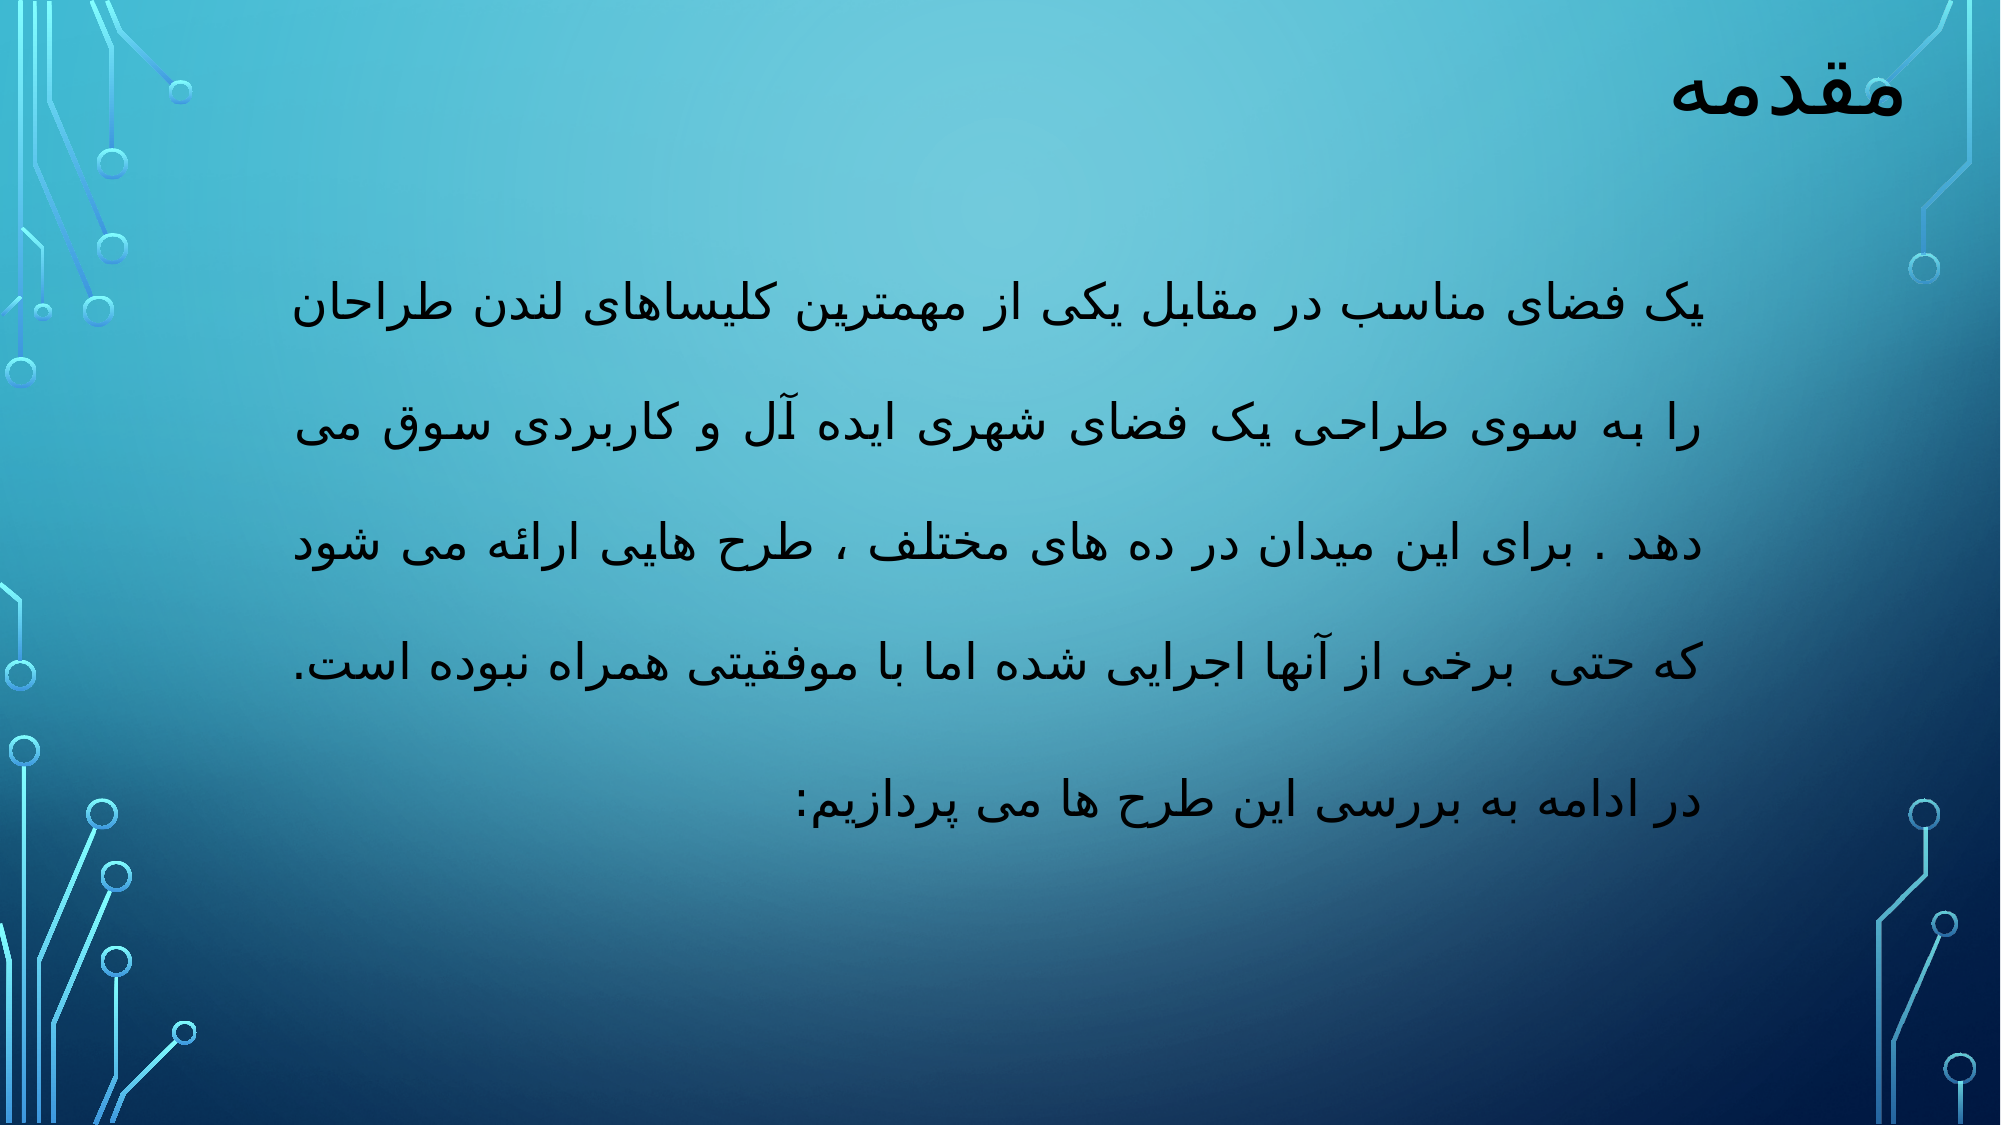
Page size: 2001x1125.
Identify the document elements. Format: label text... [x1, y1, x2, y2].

text_box یک فضای مناسب در مقابل یکی از مهمترین کلیساهای لندن طراحان را به سوی طراحی یک فضای شهری ایده آل و کاربردی سوق می دهد . برای این میدان در ده های مختلف ، طرح هایی ارائه می شود که حتی برخی از آنها اجرایی شده اما با موفقیتی همراه نبوده است. در ادامه به بررسی این طرح ها می پردازیم: [248, 202, 1718, 971]
text_box مقدمه [1643, 15, 1925, 155]
